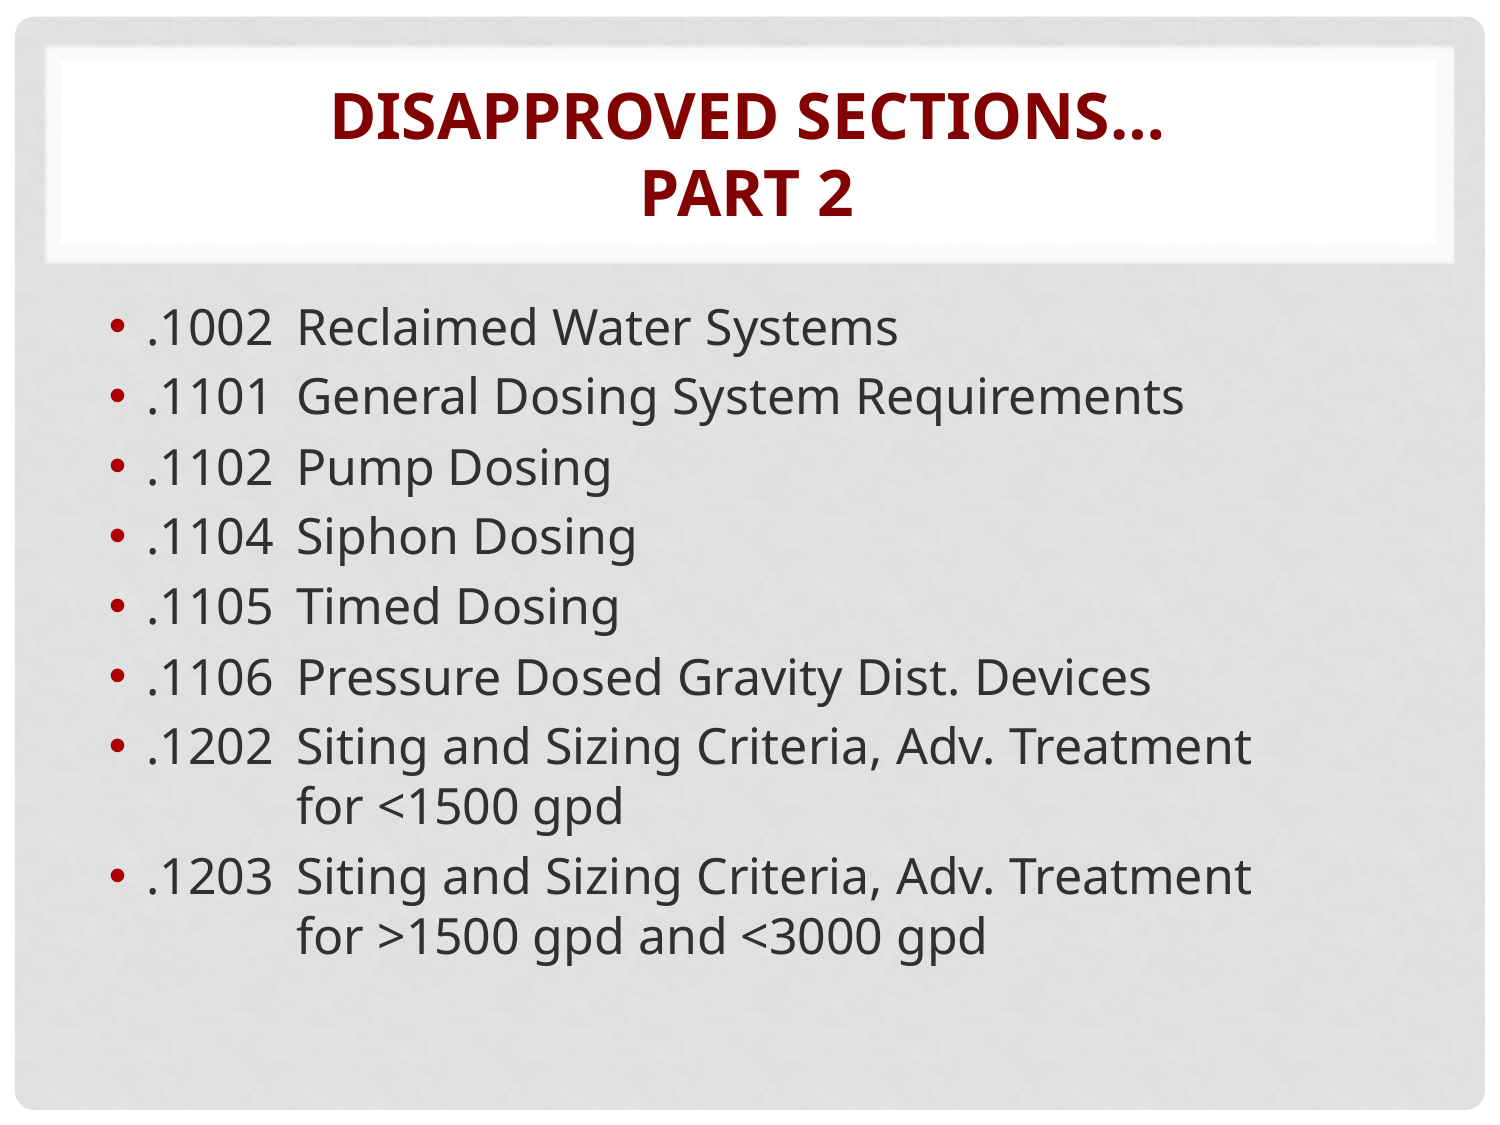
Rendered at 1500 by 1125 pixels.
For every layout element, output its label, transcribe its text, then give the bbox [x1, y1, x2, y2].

list .1002 Reclaimed Water Systems .1101 General Dosing System Requirements .1102 Pump Dosing .1104 Siphon Dosing .1105 Timed Dosing .1106 Pressure Dosed Gravity Dist. Devices .1202 Siting and Sizing Criteria, Adv. Treatment for <1500 gpd .1203 Siting and Sizing Criteria, Adv. Treatment for >1500 gpd and <3000 gpd [75, 287, 1425, 1005]
title Disapproved Sections… part 2 [69, 66, 1425, 238]
